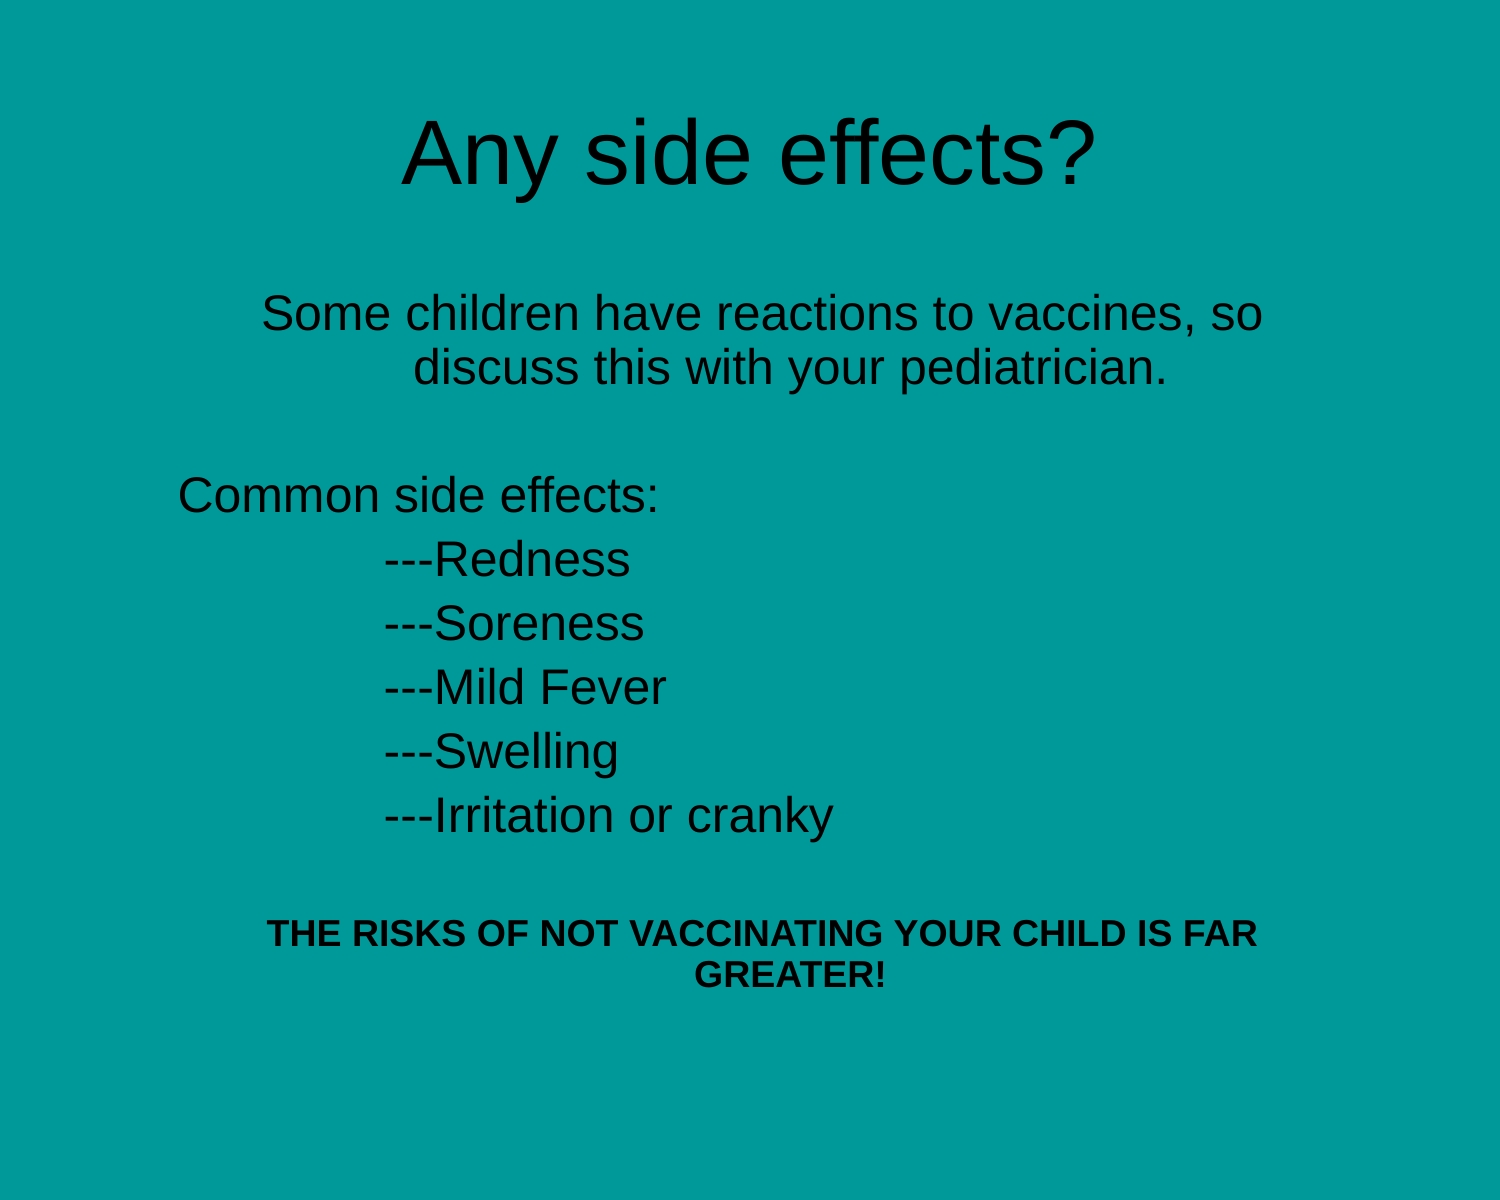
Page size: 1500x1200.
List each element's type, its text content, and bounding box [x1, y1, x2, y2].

list Some children have reactions to vaccines, so discuss this with your pediatrician. Common side effects: ---Redness ---Soreness ---Mild Fever ---Swelling ---Irritation or cranky THE RISKS OF NOT VACCINATING YOUR CHILD IS FAR GREATER! [162, 279, 1363, 1072]
title Any side effects? [75, 48, 1426, 249]
